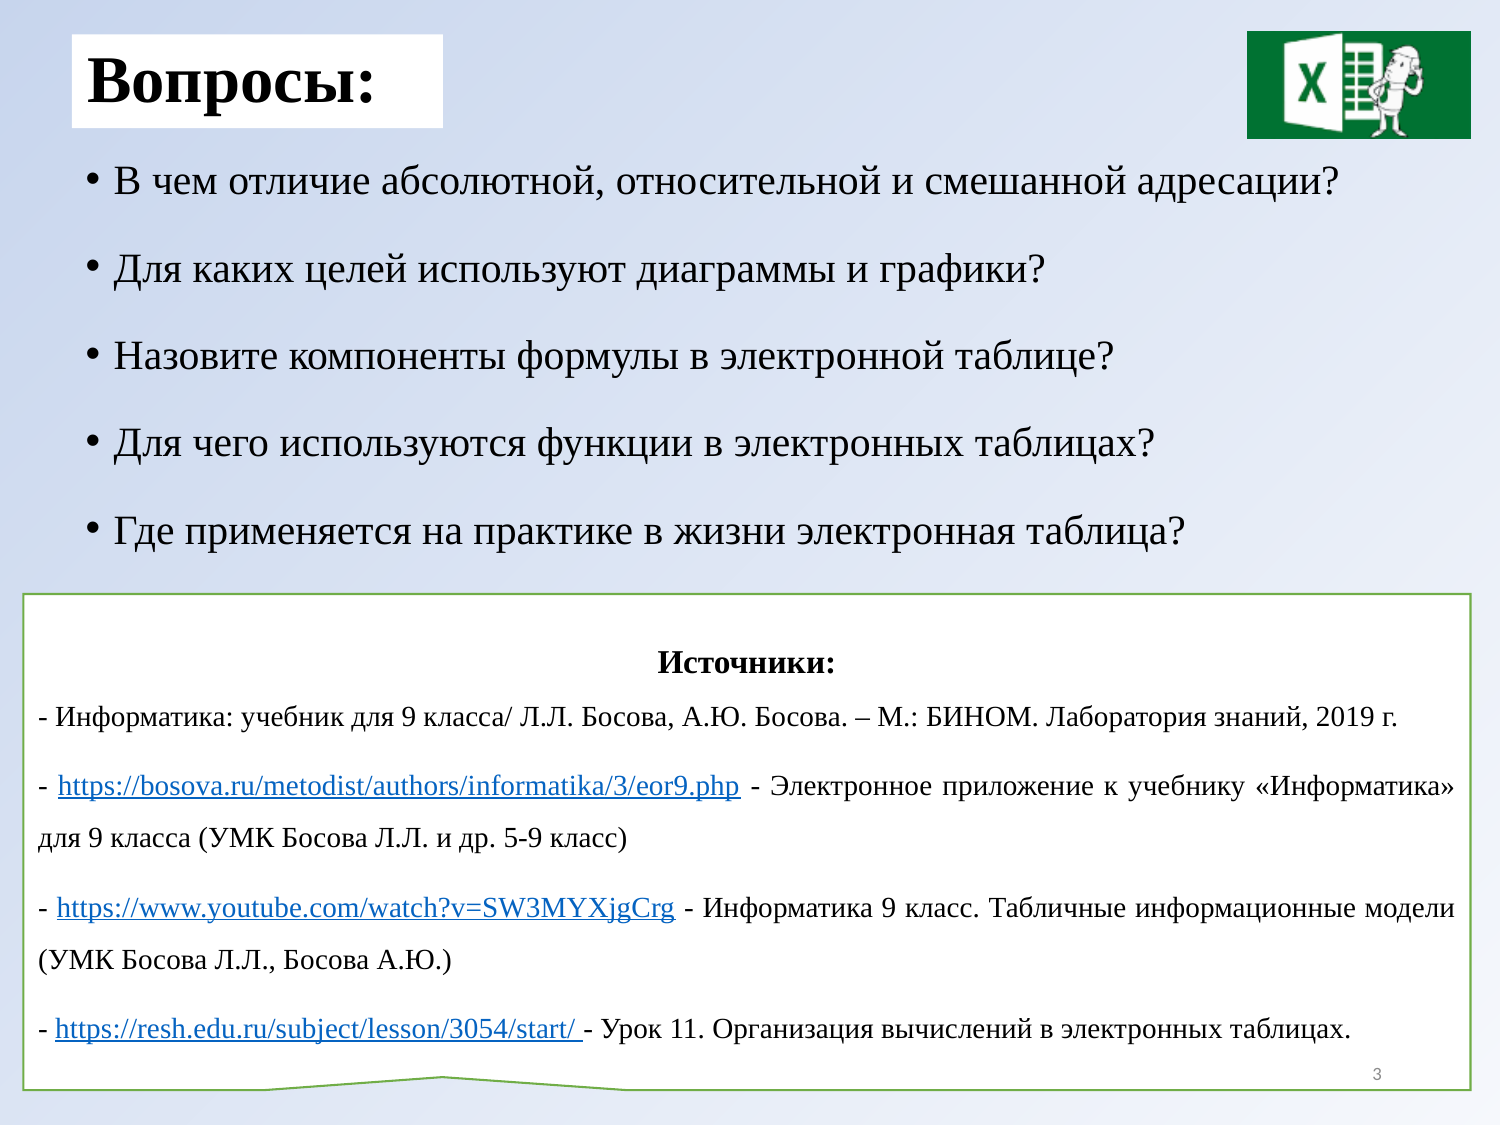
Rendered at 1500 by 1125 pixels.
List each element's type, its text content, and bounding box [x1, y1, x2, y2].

picture [1247, 31, 1471, 139]
slide_number 3 [1059, 1042, 1397, 1103]
text_box Источники: - Информатика: учебник для 9 класса/ Л.Л. Босова, А.Ю. Босова. – М.: БИНОМ. Лаборатория знаний, 2019 г. - https://bosova.ru/metodist/authors/informatika/3/eor9.php - Электронное приложение к учебнику «Информатика» для 9 класса (УМК Босова Л.Л. и др. 5-9 класс) - https://www.youtube.com/watch?v=SW3MYXjgCrg - Информатика 9 класс. Табличные информационные модели (УМК Босова Л.Л., Босова А.Ю.) - https://resh.edu.ru/subject/lesson/3054/start/ - Урок 11. Организация вычислений в электронных таблицах. [22, 592, 1472, 1092]
list В чем отличие абсолютной, относительной и смешанной адресации? Для каких целей используют диаграммы и графики? Назовите компоненты формулы в электронной таблице? Для чего используются функции в электронных таблицах? Где применяется на практике в жизни электронная таблица? [70, 140, 1500, 565]
title Вопросы: [71, 34, 443, 129]
